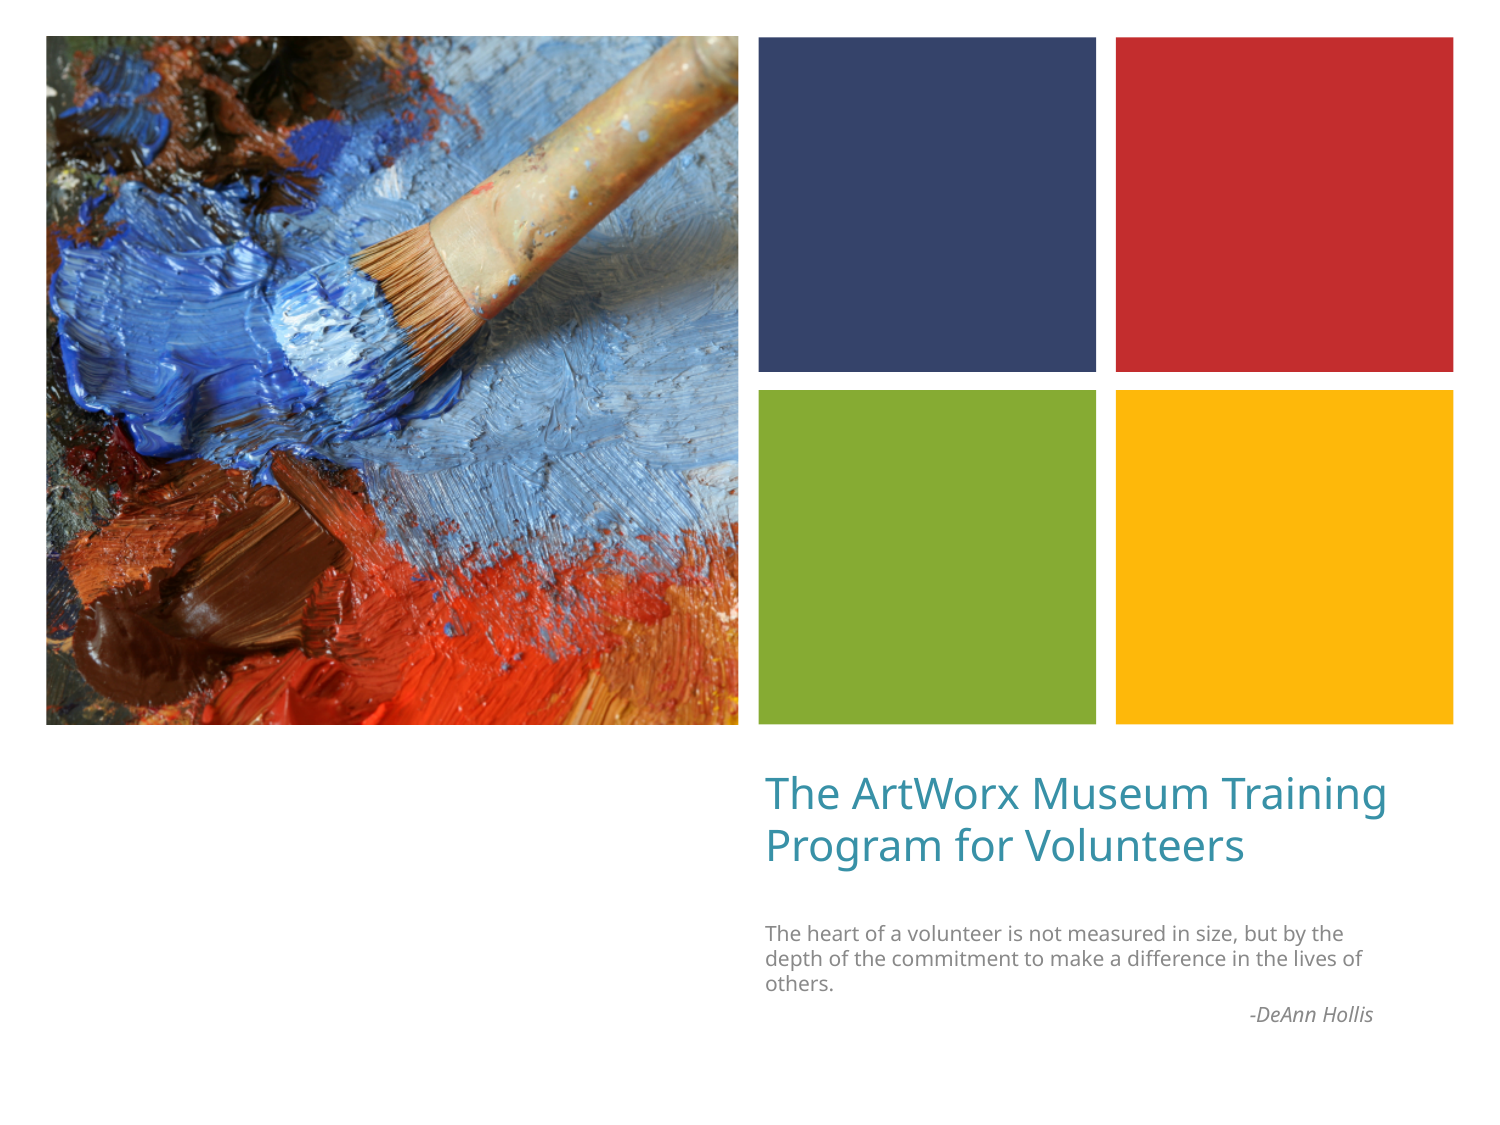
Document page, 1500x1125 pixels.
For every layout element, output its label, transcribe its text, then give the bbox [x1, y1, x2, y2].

picture [46, 36, 739, 725]
title The ArtWorx Museum Training Program for Volunteers [749, 758, 1451, 912]
subtitle The heart of a volunteer is not measured in size, but by the depth of the commitment to make a difference in the lives of others. -DeAnn Hollis [749, 912, 1390, 1036]
